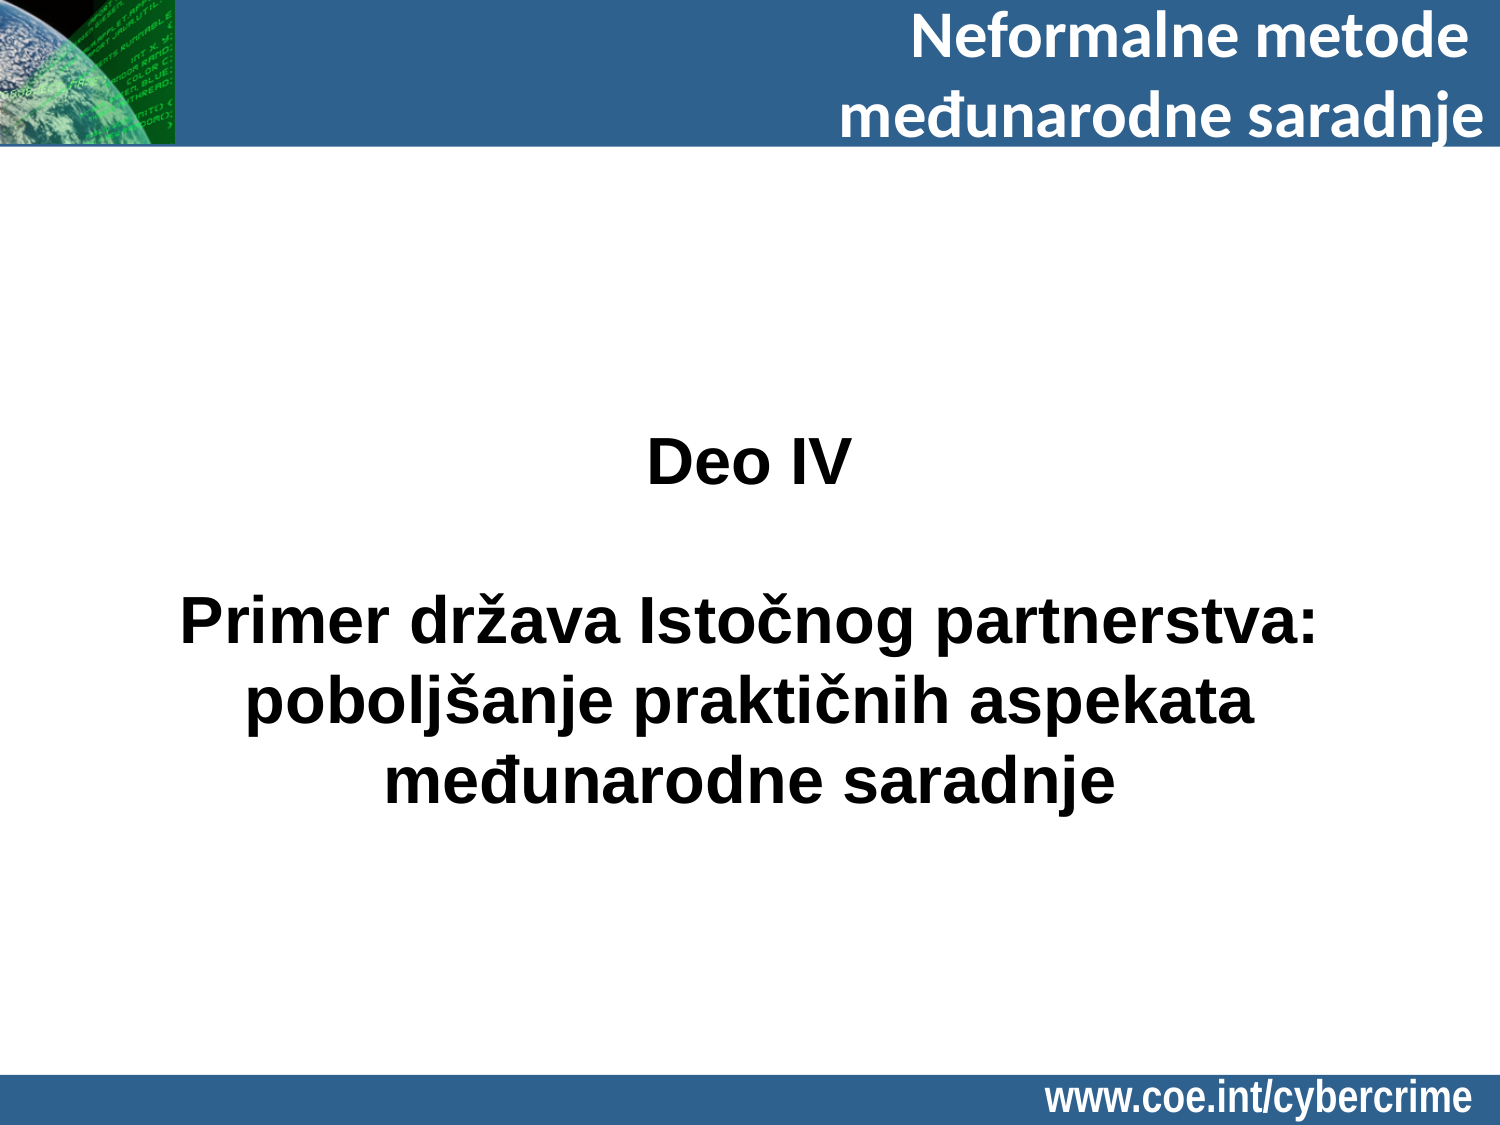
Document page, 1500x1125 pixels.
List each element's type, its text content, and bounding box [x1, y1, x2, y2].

text_box www.coe.int/cybercrime [1030, 1059, 1500, 1125]
picture [0, 0, 175, 144]
text_box [0, 1073, 1030, 1125]
text_box Deo IV Primer država Istočnog partnerstva: poboljšanje praktičnih aspekata međunarodne saradnje [50, 425, 1450, 825]
text_box Neformalne metode međunarodne saradnje [177, 0, 1500, 149]
